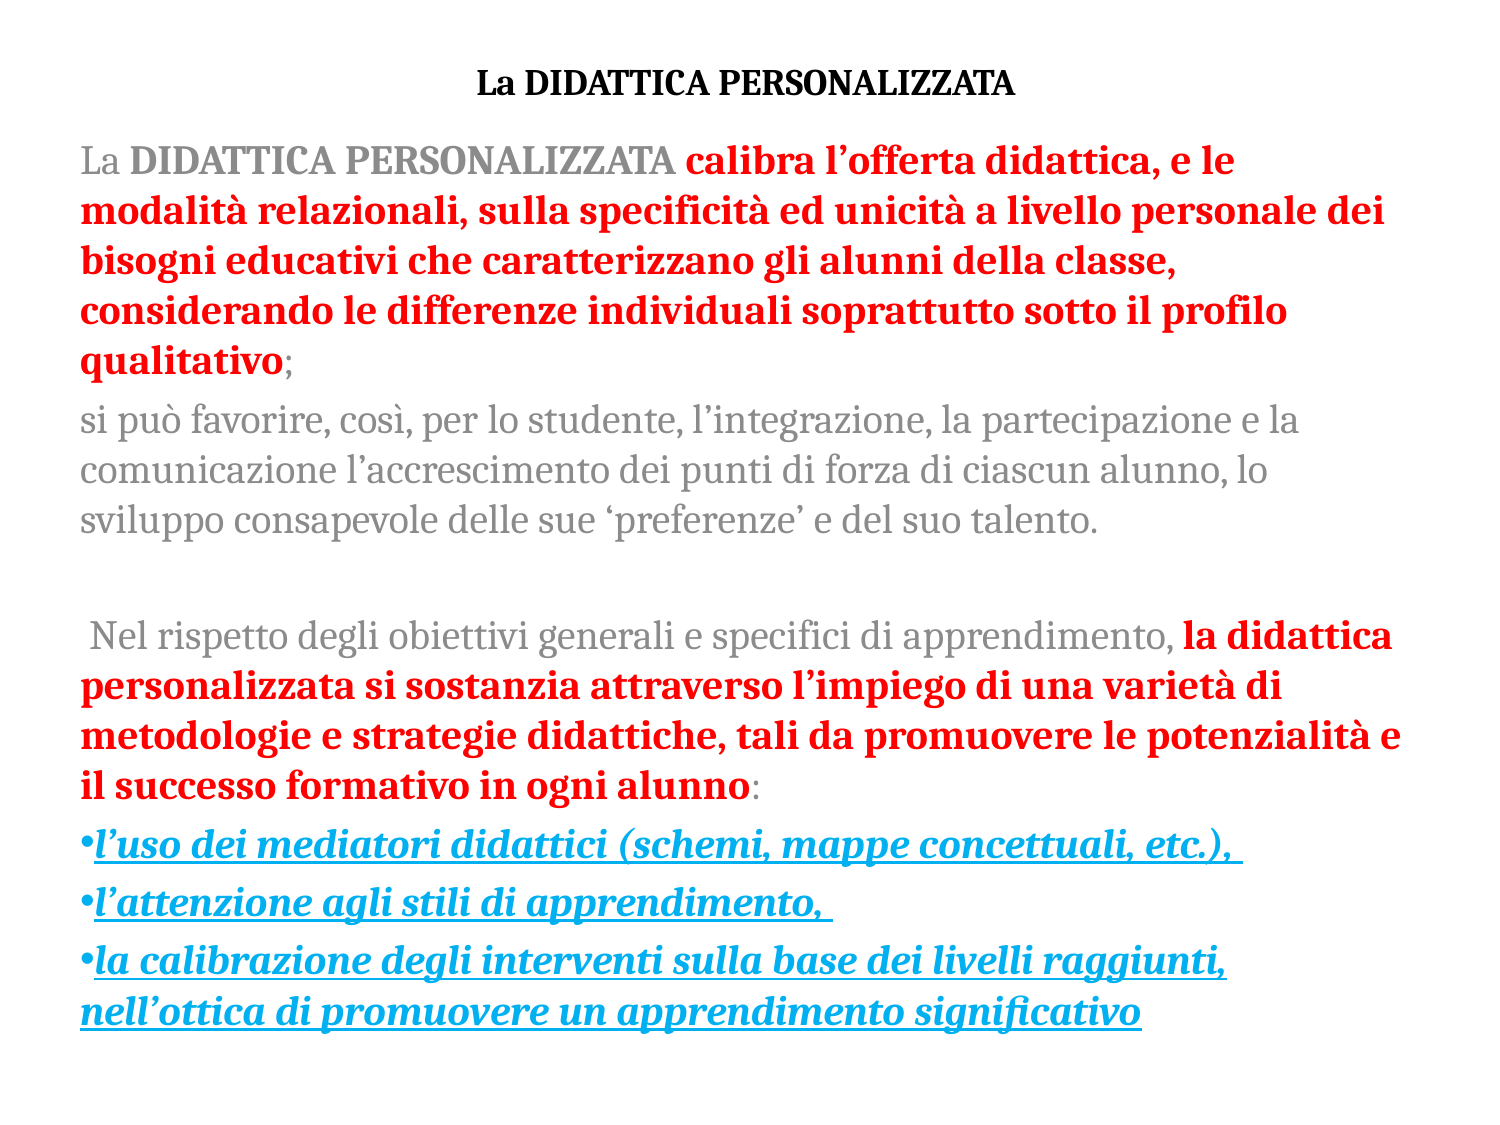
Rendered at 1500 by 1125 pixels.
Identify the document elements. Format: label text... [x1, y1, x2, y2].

subtitle La DIDATTICA PERSONALIZZATA calibra l’offerta didattica, e le modalità relazionali, sulla specificità ed unicità a livello personale dei bisogni educativi che caratterizzano gli alunni della classe, considerando le differenze individuali soprattutto sotto il profilo qualitativo; si può favorire, così, per lo studente, l’integrazione, la partecipazione e la comunicazione l’accrescimento dei punti di forza di ciascun alunno, lo sviluppo consapevole delle sue ‘preferenze’ e del suo talento. Nel rispetto degli obiettivi generali e specifici di apprendimento, la didattica personalizzata si sostanzia attraverso l’impiego di una varietà di metodologie e strategie didattiche, tali da promuovere le potenzialità e il successo formativo in ogni alunno: l’uso dei mediatori didattici (schemi, mappe concettuali, etc.), l’attenzione agli stili di apprendimento, la calibrazione degli interventi sulla base dei livelli raggiunti, nell’ottica di promuovere un apprendimento significativo [64, 161, 1428, 575]
title La DIDATTICA PERSONALIZZATA [64, 0, 1428, 161]
